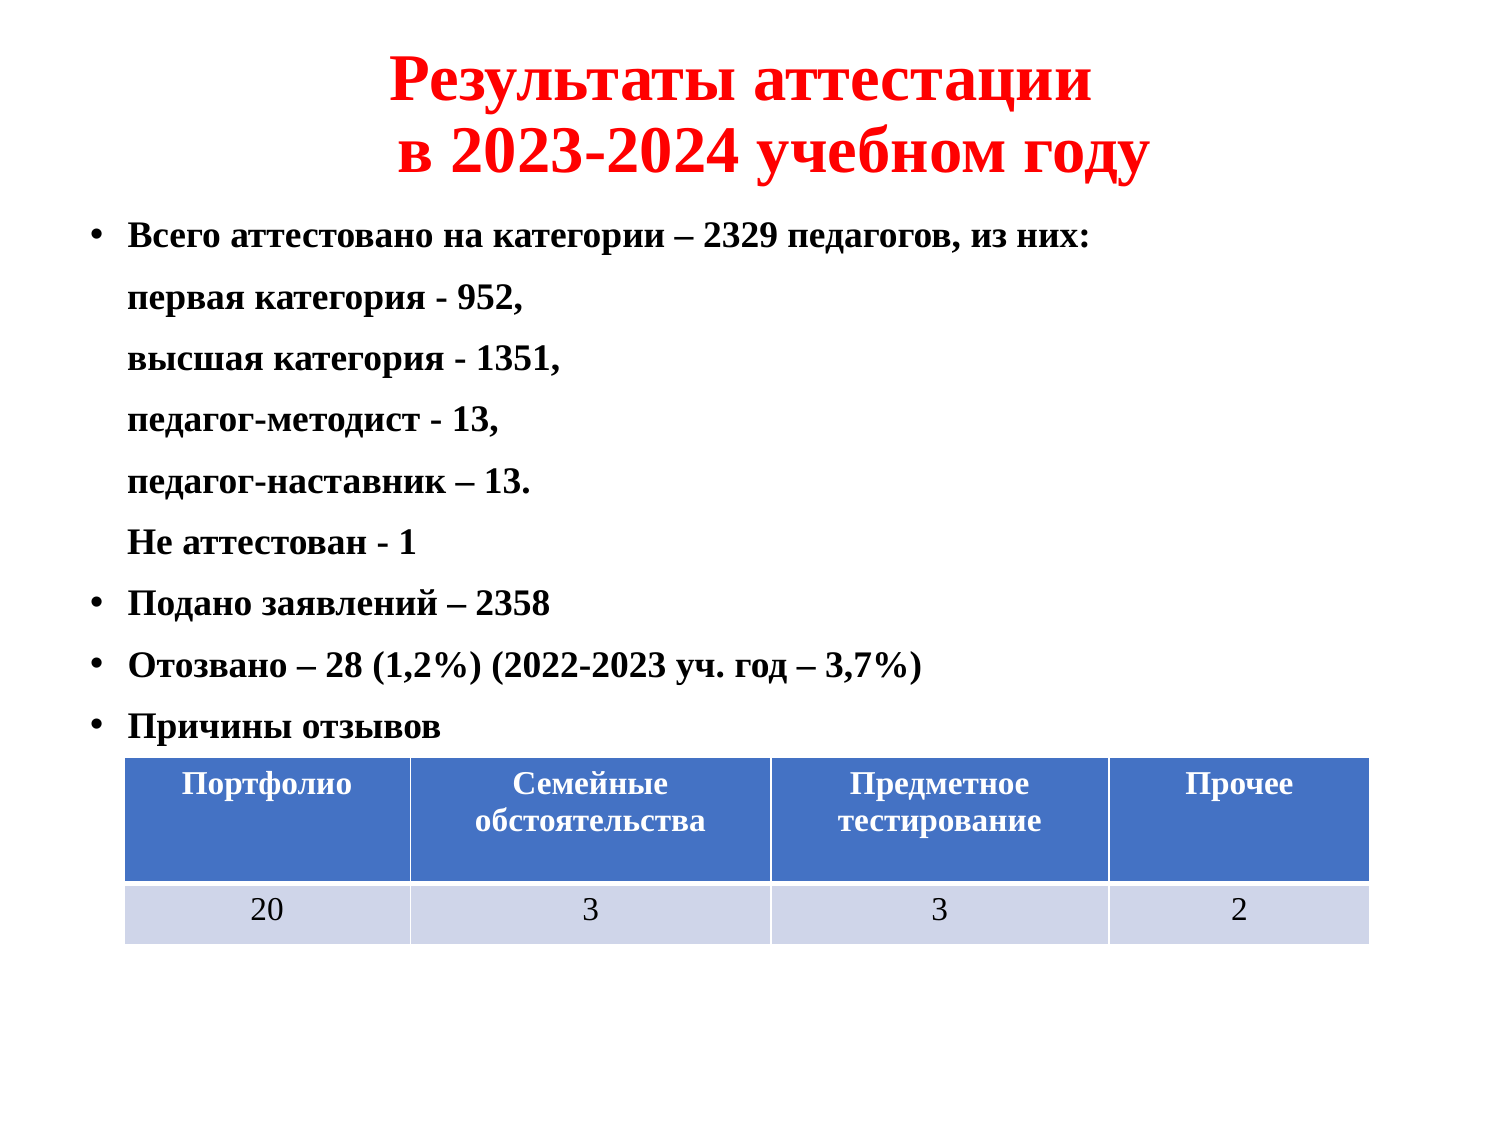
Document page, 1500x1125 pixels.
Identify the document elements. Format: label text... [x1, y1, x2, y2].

table_header Портфолио [125, 758, 410, 881]
table_header Предметное тестирование [772, 758, 1108, 881]
table_header Прочее [1110, 758, 1369, 881]
table_cell 2 [1110, 886, 1369, 944]
table_header Семейные обстоятельства [411, 758, 770, 881]
table_cell 3 [772, 886, 1108, 944]
table_cell 3 [411, 886, 770, 944]
list Всего аттестовано на категории – 2329 педагогов, из них: первая категория - 952, высшая категория - 1351, педагог-методист - 13, педагог-наставник – 13. Не аттестован - 1 Подано заявлений – 2358 Отозвано – 28 (1,2%) (2022-2023 уч. год – 3,7%) Причины отзывов [75, 208, 1483, 986]
title Результаты аттестации в 2023-2024 учебном году [75, 45, 1425, 185]
table_cell 20 [125, 886, 410, 944]
